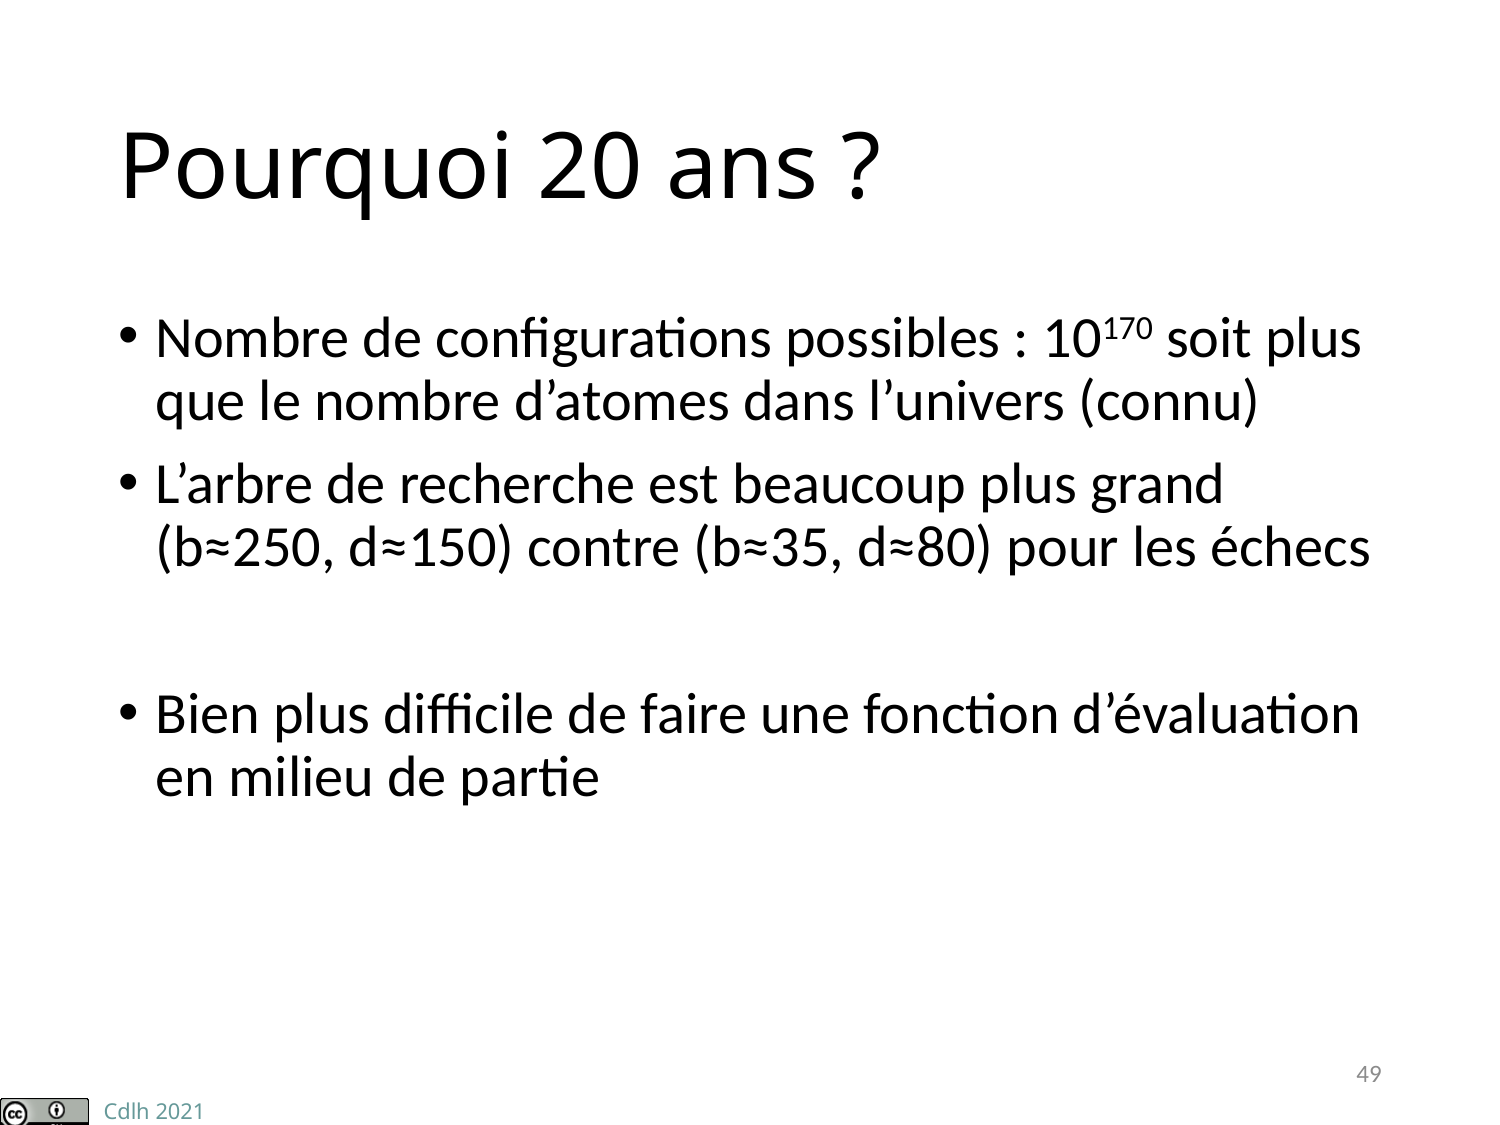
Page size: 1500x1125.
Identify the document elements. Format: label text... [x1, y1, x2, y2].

list Nombre de configurations possibles : 10170 soit plus que le nombre d’atomes dans l’univers (connu) L’arbre de recherche est beaucoup plus grand (b≈250, d≈150) contre (b≈35, d≈80) pour les échecs Bien plus difficile de faire une fonction d’évaluation en milieu de partie [103, 299, 1397, 1014]
slide_number 49 [1059, 1042, 1397, 1103]
picture [0, 1098, 89, 1125]
title Pourquoi 20 ans ? [103, 59, 1397, 278]
